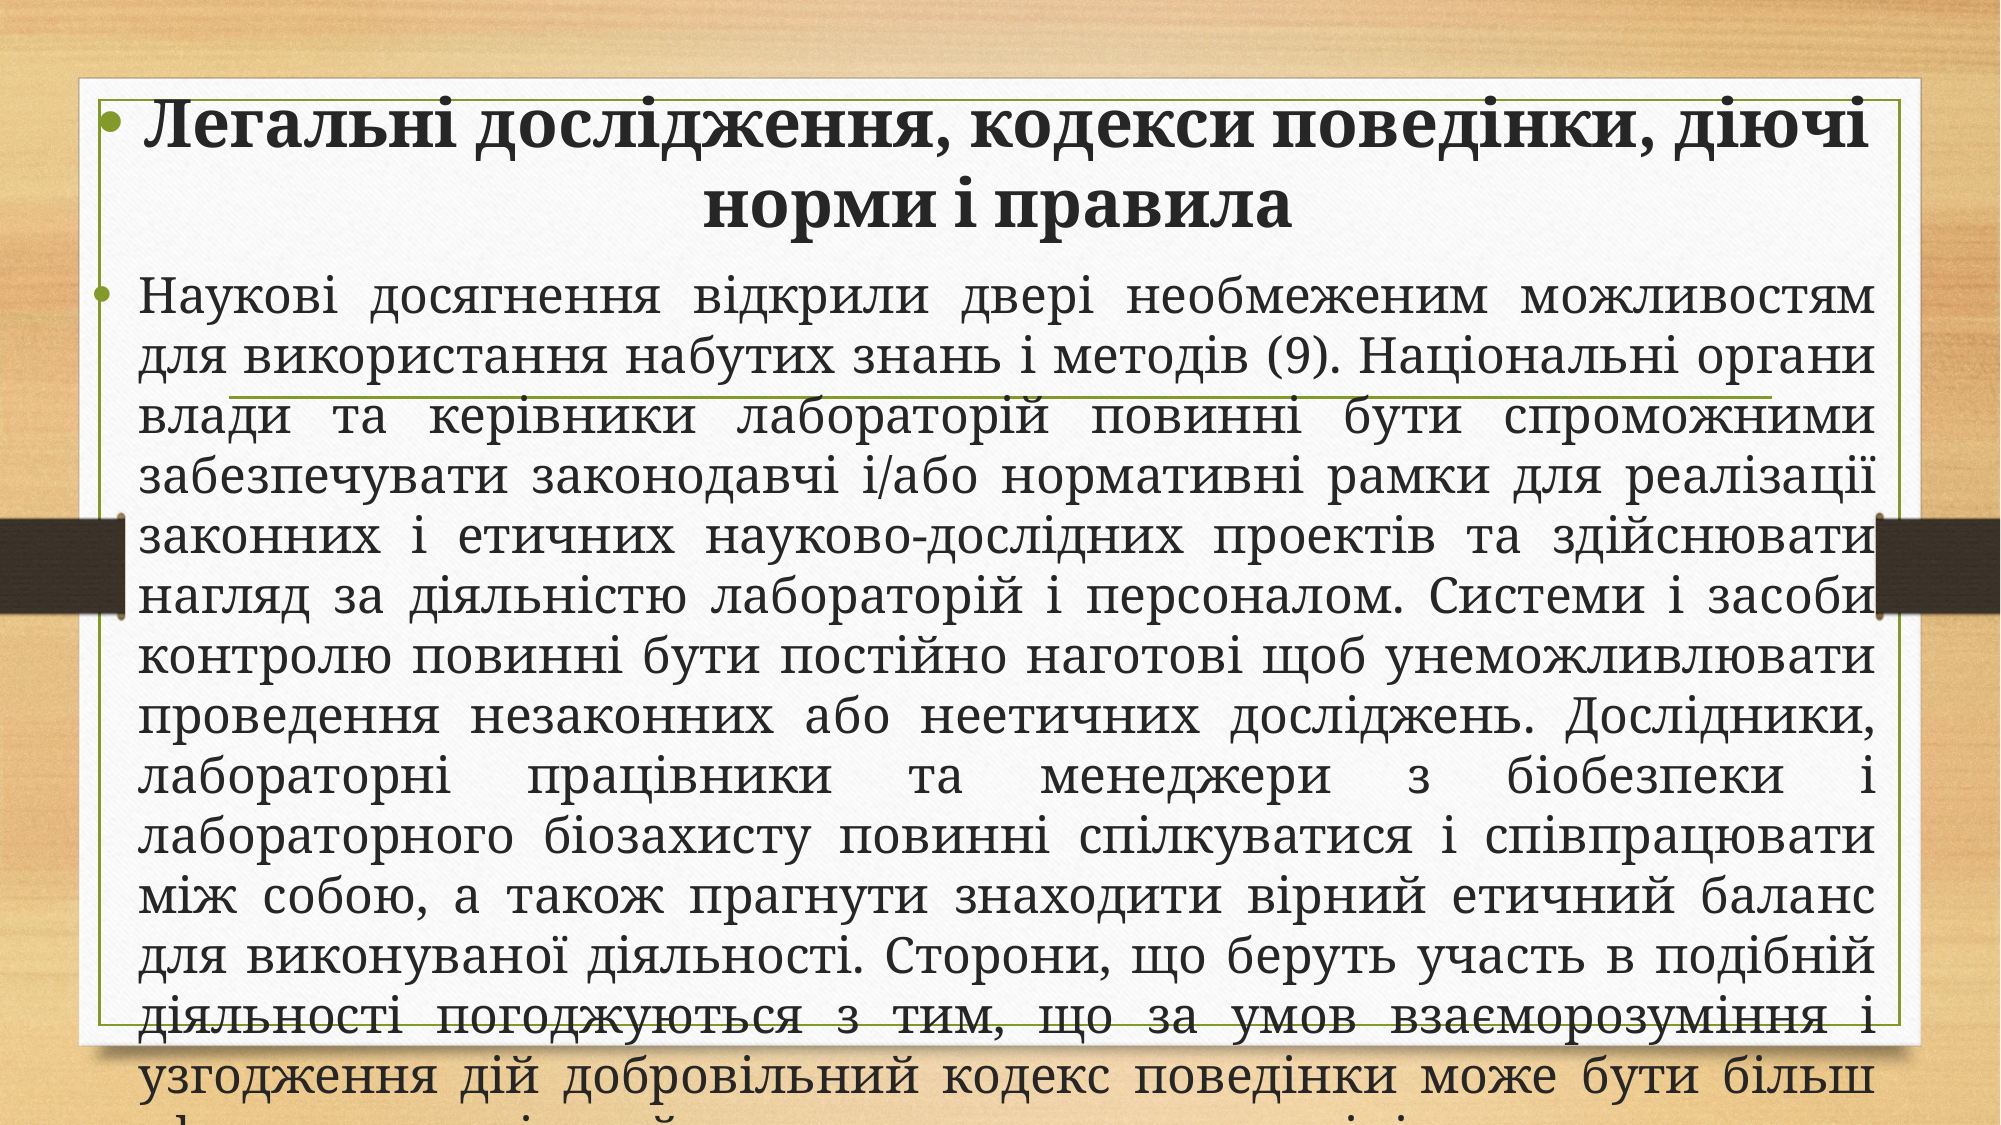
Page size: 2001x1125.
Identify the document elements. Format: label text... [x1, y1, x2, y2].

picture [0, 0, 2001, 1125]
list Легальні дослідження, кодекси поведінки, діючі норми і правила Наукові досягнення відкрили двері необмеженим можливостям для використання набутих знань і методів (9). Національні органи влади та керівники лабораторій повинні бути спроможними забезпечувати законодавчі і/або нормативні рамки для реалізації законних і етичних науково-дослідних проектів та здійснювати нагляд за діяльністю лабораторій і персоналом. Системи і засоби контролю повинні бути постійно наготові щоб унеможливлювати проведення незаконних або неетичних досліджень. Дослідники, лабораторні працівники та менеджери з біобезпеки і лабораторного біозахисту повинні спілкуватися і співпрацювати між собою, а також прагнути знаходити вірний етичний баланс для виконуваної діяльності. Сторони, що беруть участь в подібній діяльності погоджуються з тим, що за умов взаєморозуміння і узгодження дій добровільний кодекс поведінки може бути більш ефективним, ніж той, що запроваджується адміністративно. [76, 73, 1892, 1105]
